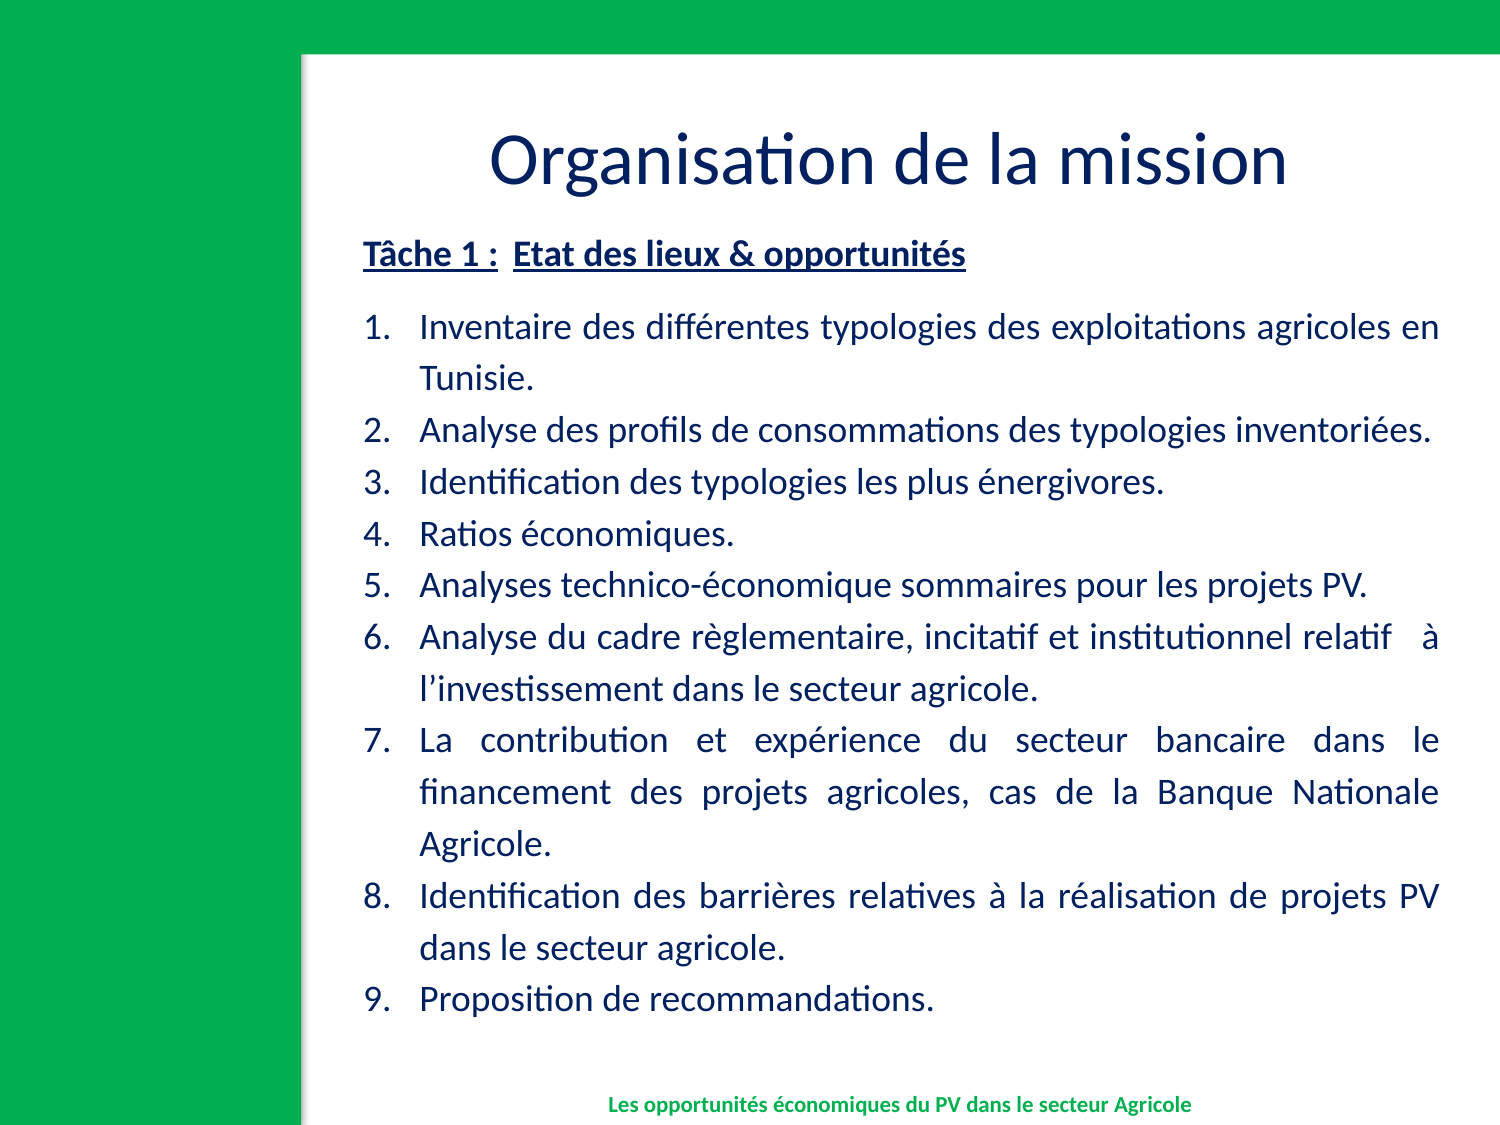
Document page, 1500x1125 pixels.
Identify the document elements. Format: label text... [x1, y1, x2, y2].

text_box Tâche 1 : Etat des lieux & opportunités Inventaire des différentes typologies des exploitations agricoles en Tunisie. Analyse des profils de consommations des typologies inventoriées. Identification des typologies les plus énergivores. Ratios économiques. Analyses technico-économique sommaires pour les projets PV. Analyse du cadre règlementaire, incitatif et institutionnel relatif à l’investissement dans le secteur agricole. La contribution et expérience du secteur bancaire dans le financement des projets agricoles, cas de la Banque Nationale Agricole. Identification des barrières relatives à la réalisation de projets PV dans le secteur agricole. Proposition de recommandations. [348, 214, 1456, 1027]
text_box Organisation de la mission [371, 101, 1408, 196]
